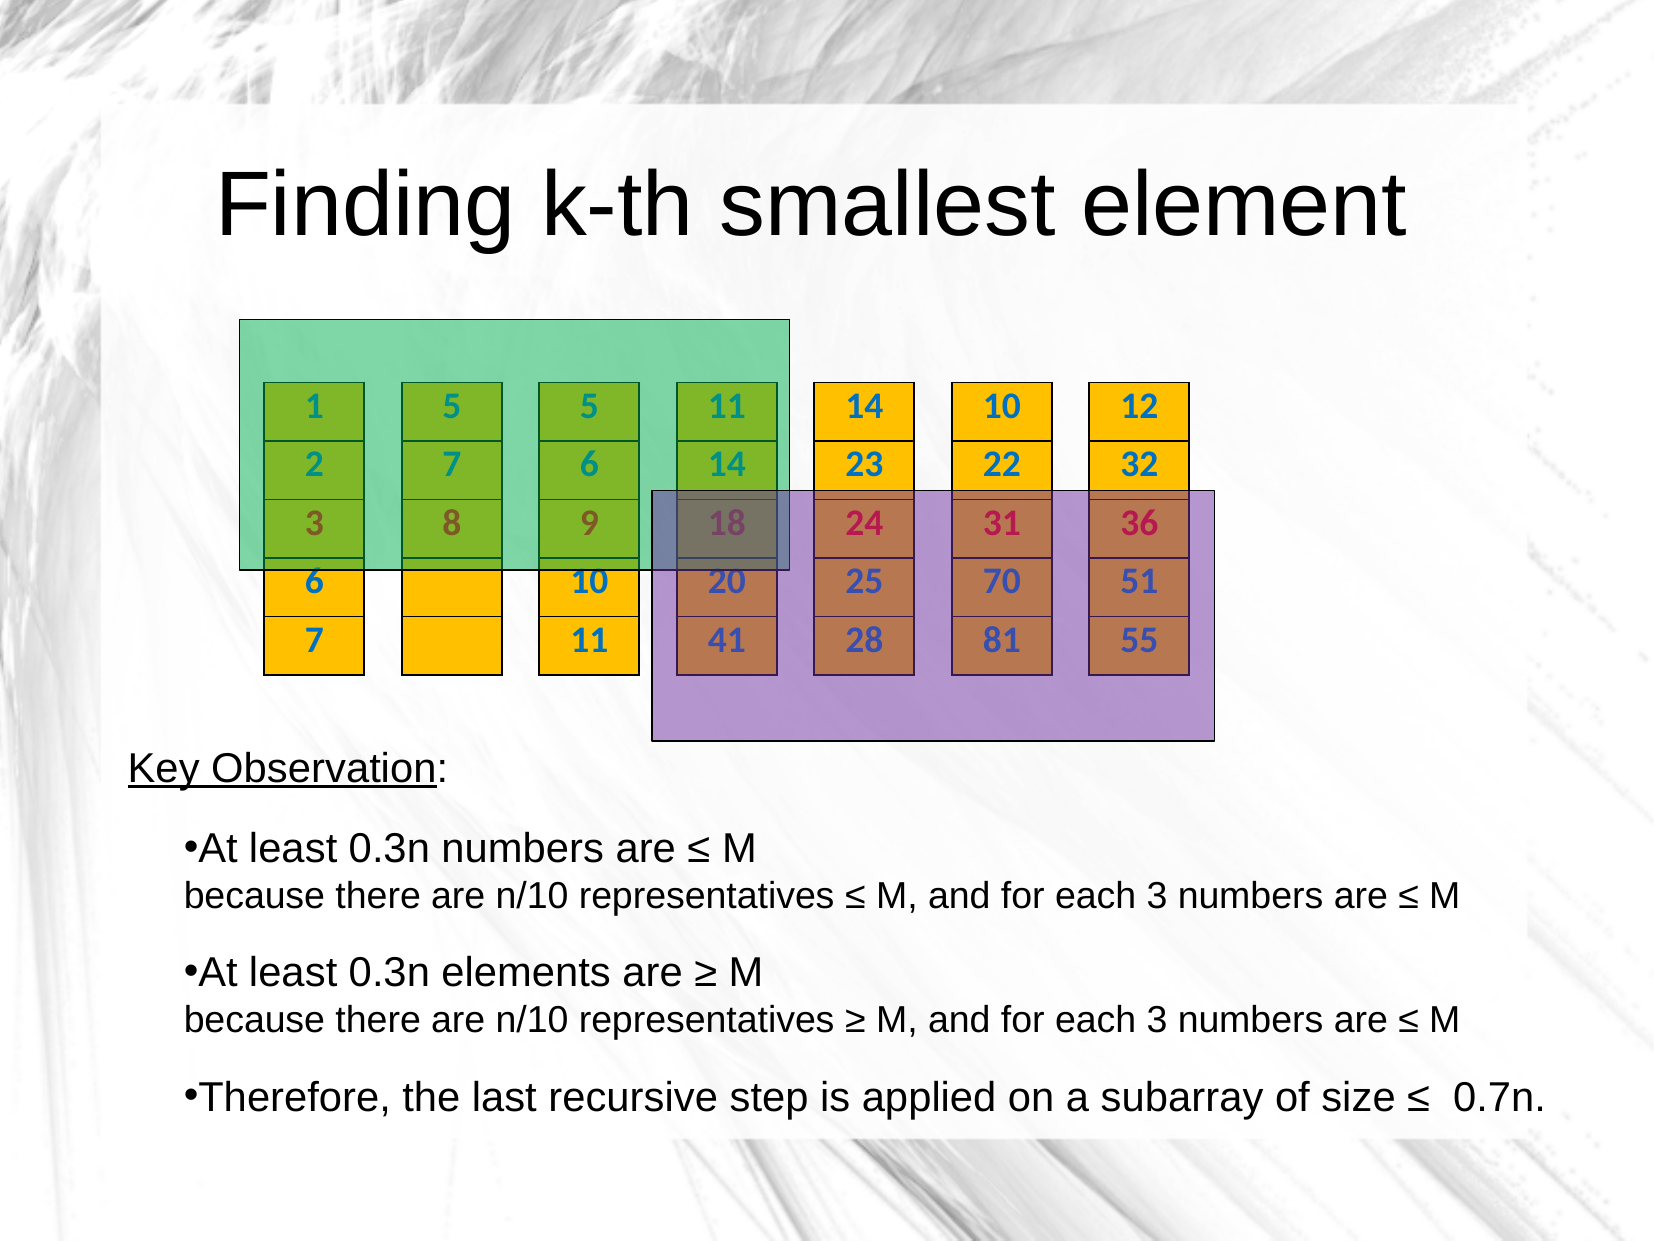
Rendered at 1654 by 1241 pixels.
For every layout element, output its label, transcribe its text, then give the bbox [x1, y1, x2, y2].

list Key Observation: At least 0.3n numbers are ≤ M because there are n/10 representatives ≤ M, and for each 3 numbers are ≤ M At least 0.3n elements are ≥ M because there are n/10 representatives ≥ M, and for each 3 numbers are ≤ M Therefore, the last recursive step is applied on a subarray of size ≤ 0.7n. [118, 319, 1571, 1109]
table_cell 7 [265, 617, 363, 674]
table_cell 22 [953, 442, 1051, 490]
table_cell [403, 617, 501, 674]
table_cell [403, 570, 501, 616]
table_cell 32 [1090, 442, 1188, 490]
table_header 10 [953, 383, 1051, 440]
text_box [651, 490, 1215, 741]
table_header 14 [815, 383, 913, 440]
table_cell 23 [815, 442, 913, 490]
table_header 12 [1090, 383, 1188, 440]
table_cell 6 [265, 570, 363, 616]
table_cell 11 [540, 617, 638, 674]
text_box [239, 319, 790, 570]
title Finding k-th smallest element [118, 93, 1506, 299]
table_cell 10 [540, 570, 638, 616]
picture [0, 0, 1654, 1241]
